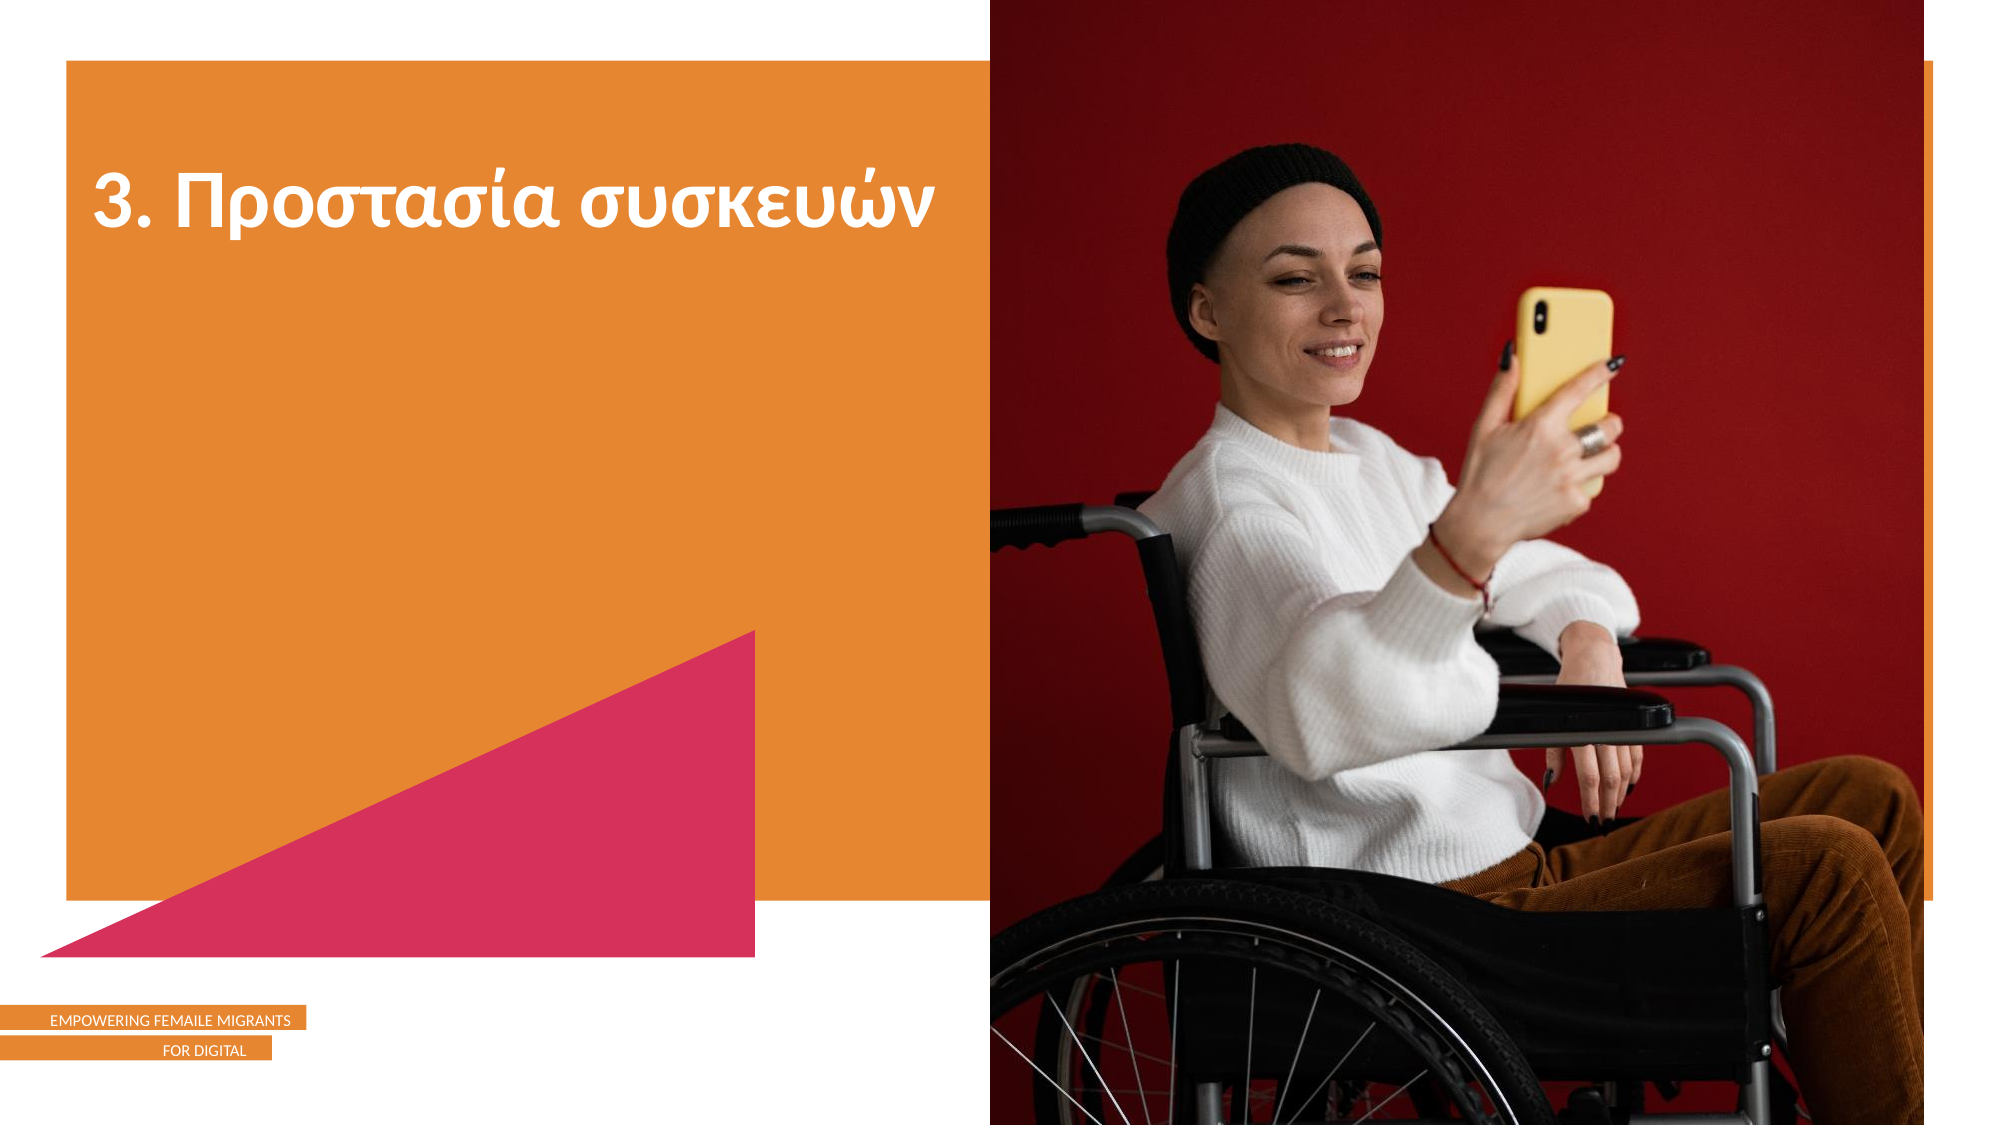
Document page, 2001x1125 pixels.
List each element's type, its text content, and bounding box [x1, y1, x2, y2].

picture [990, 0, 1924, 1125]
text_box 3. Προστασία συσκευών [76, 136, 990, 252]
